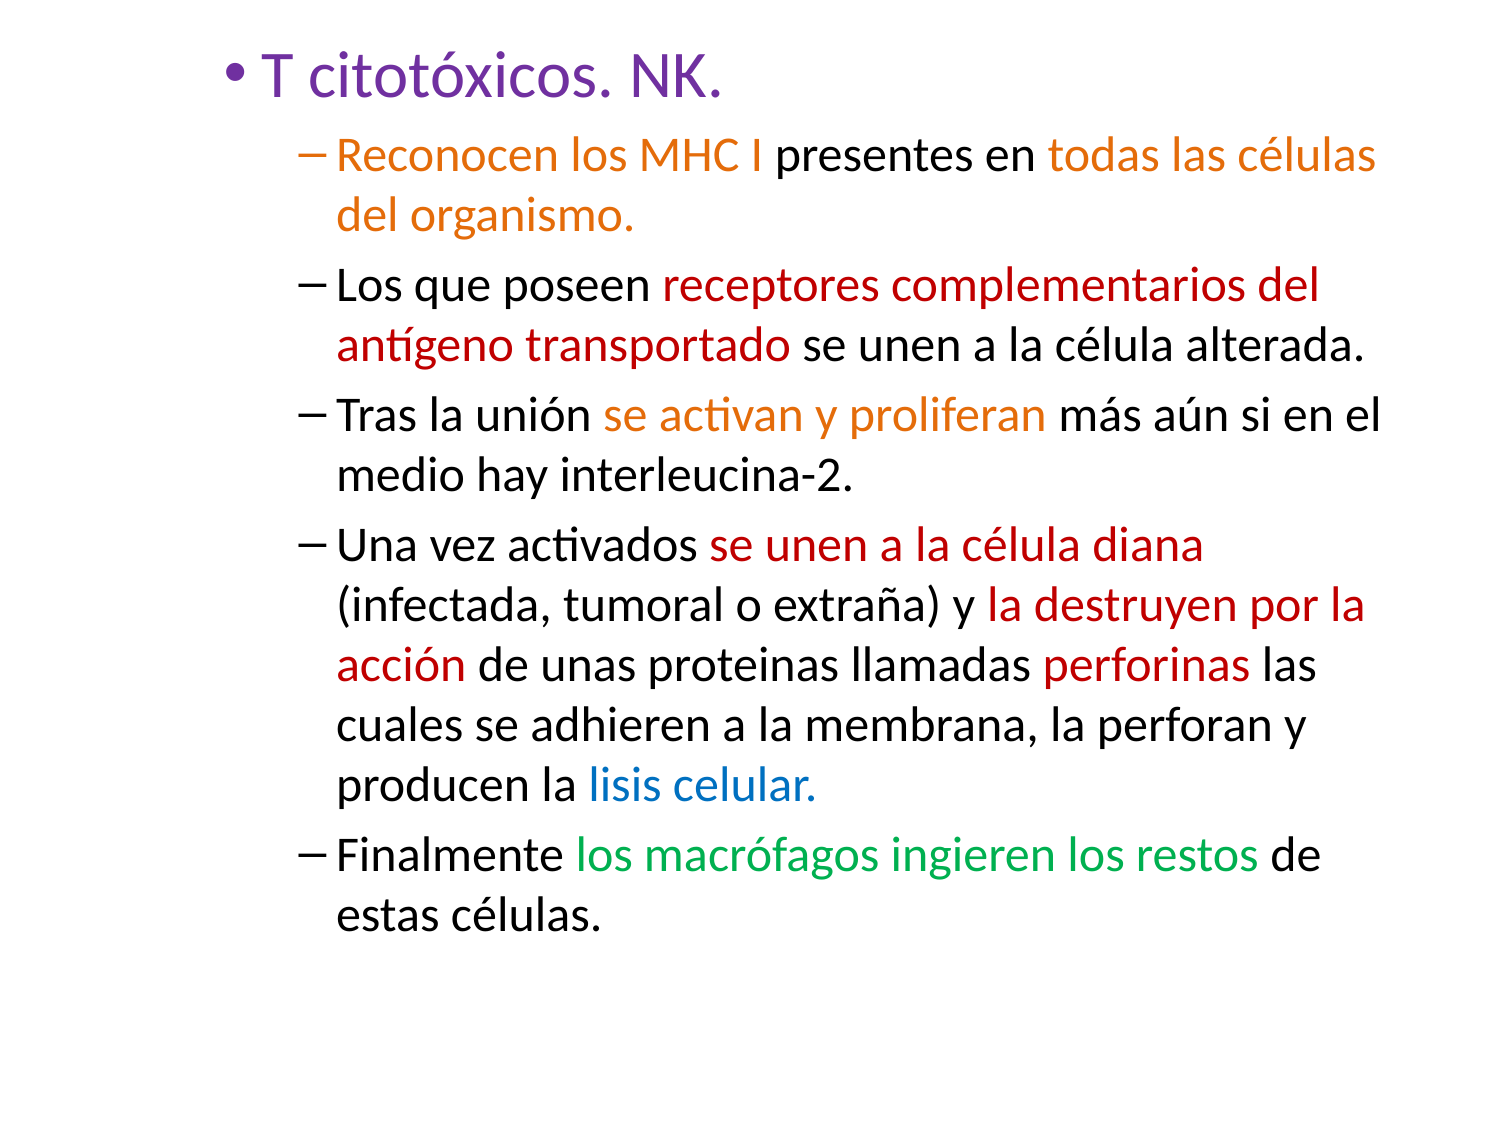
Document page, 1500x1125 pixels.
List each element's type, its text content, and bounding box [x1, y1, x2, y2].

list T citotóxicos. NK. Reconocen los MHC I presentes en todas las células del organismo. Los que poseen receptores complementarios del antígeno transportado se unen a la célula alterada. Tras la unión se activan y proliferan más aún si en el medio hay interleucina-2. Una vez activados se unen a la célula diana (infectada, tumoral o extraña) y la destruyen por la acción de unas proteinas llamadas perforinas las cuales se adhieren a la membrana, la perforan y producen la lisis celular. Finalmente los macrófagos ingieren los restos de estas células. [58, 23, 1425, 1079]
